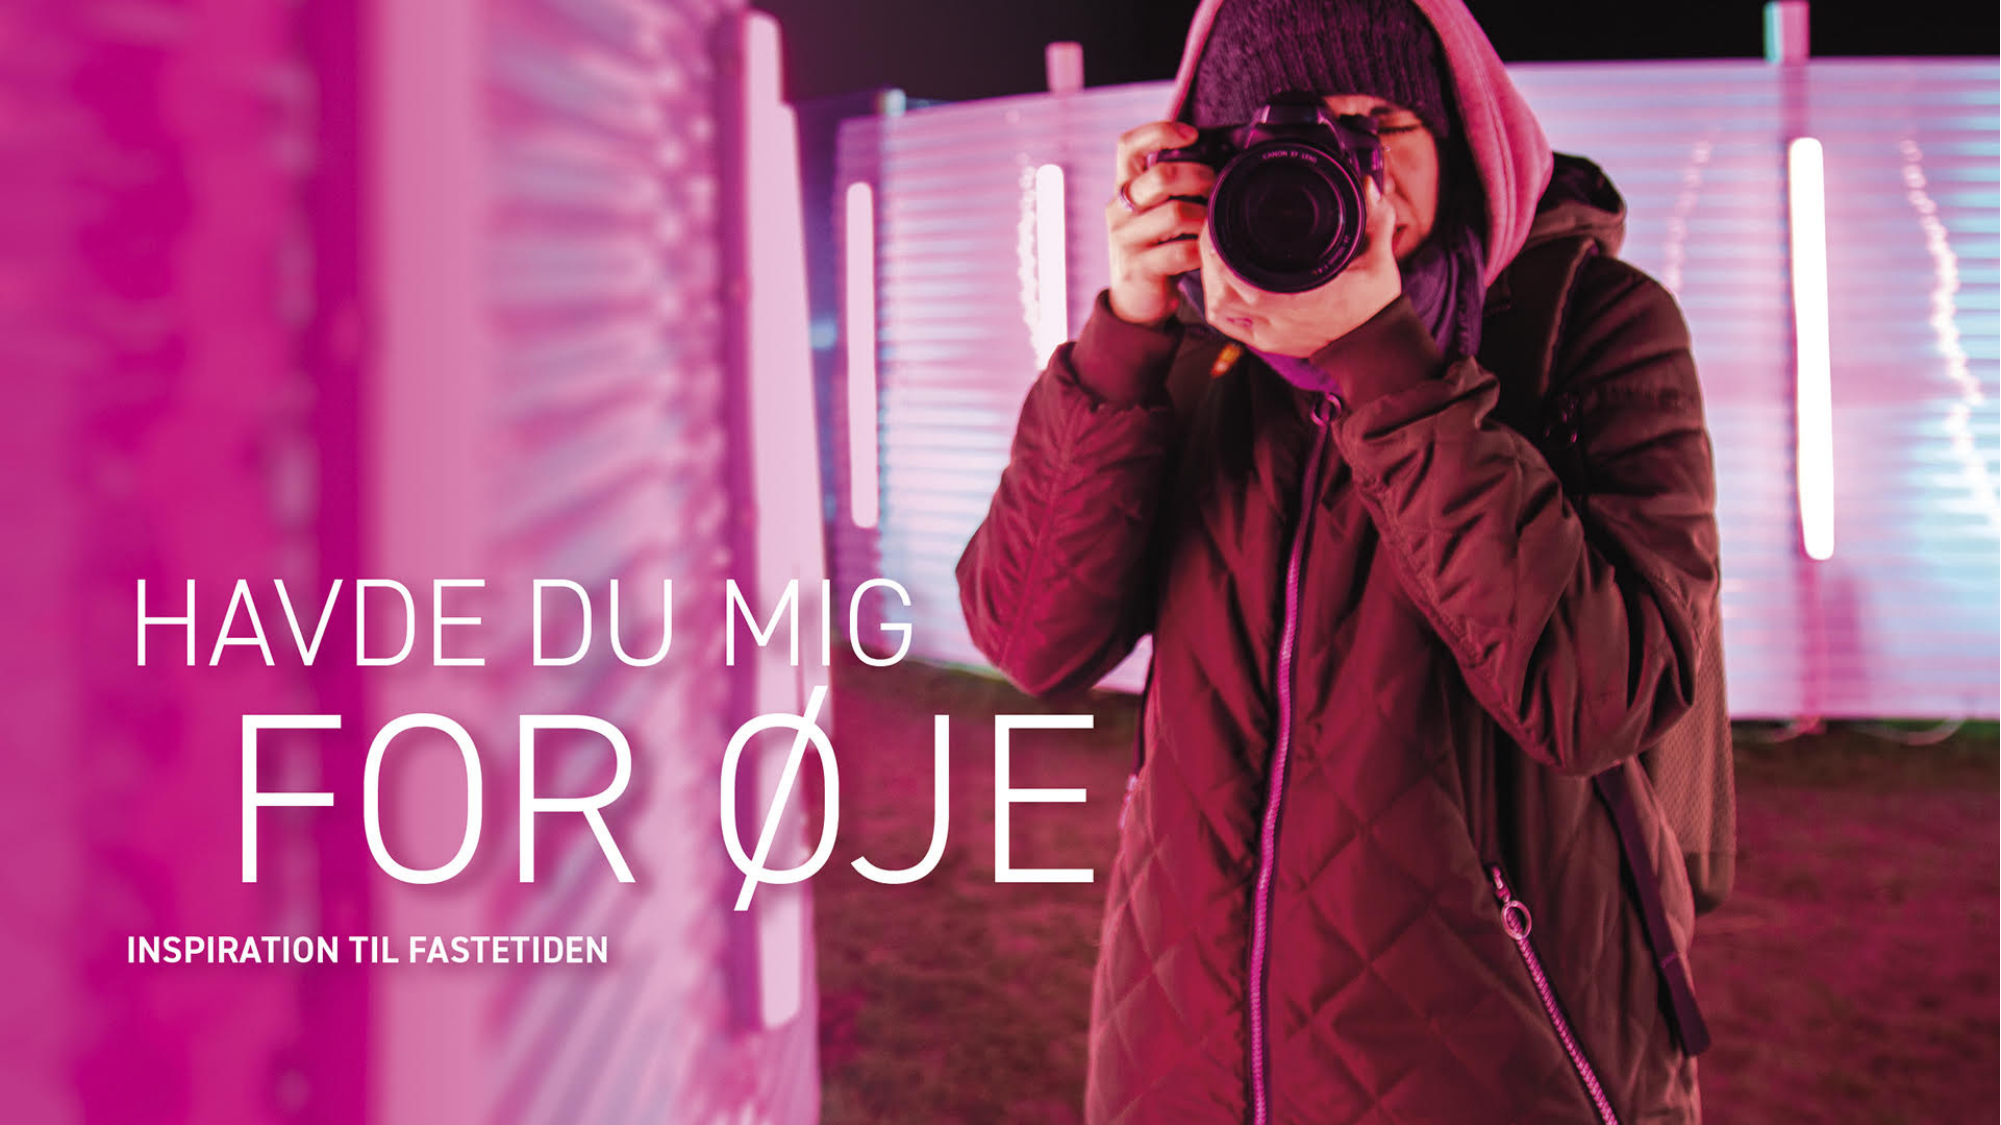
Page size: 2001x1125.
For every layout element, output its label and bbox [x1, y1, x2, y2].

list [0, 0, 2000, 1125]
